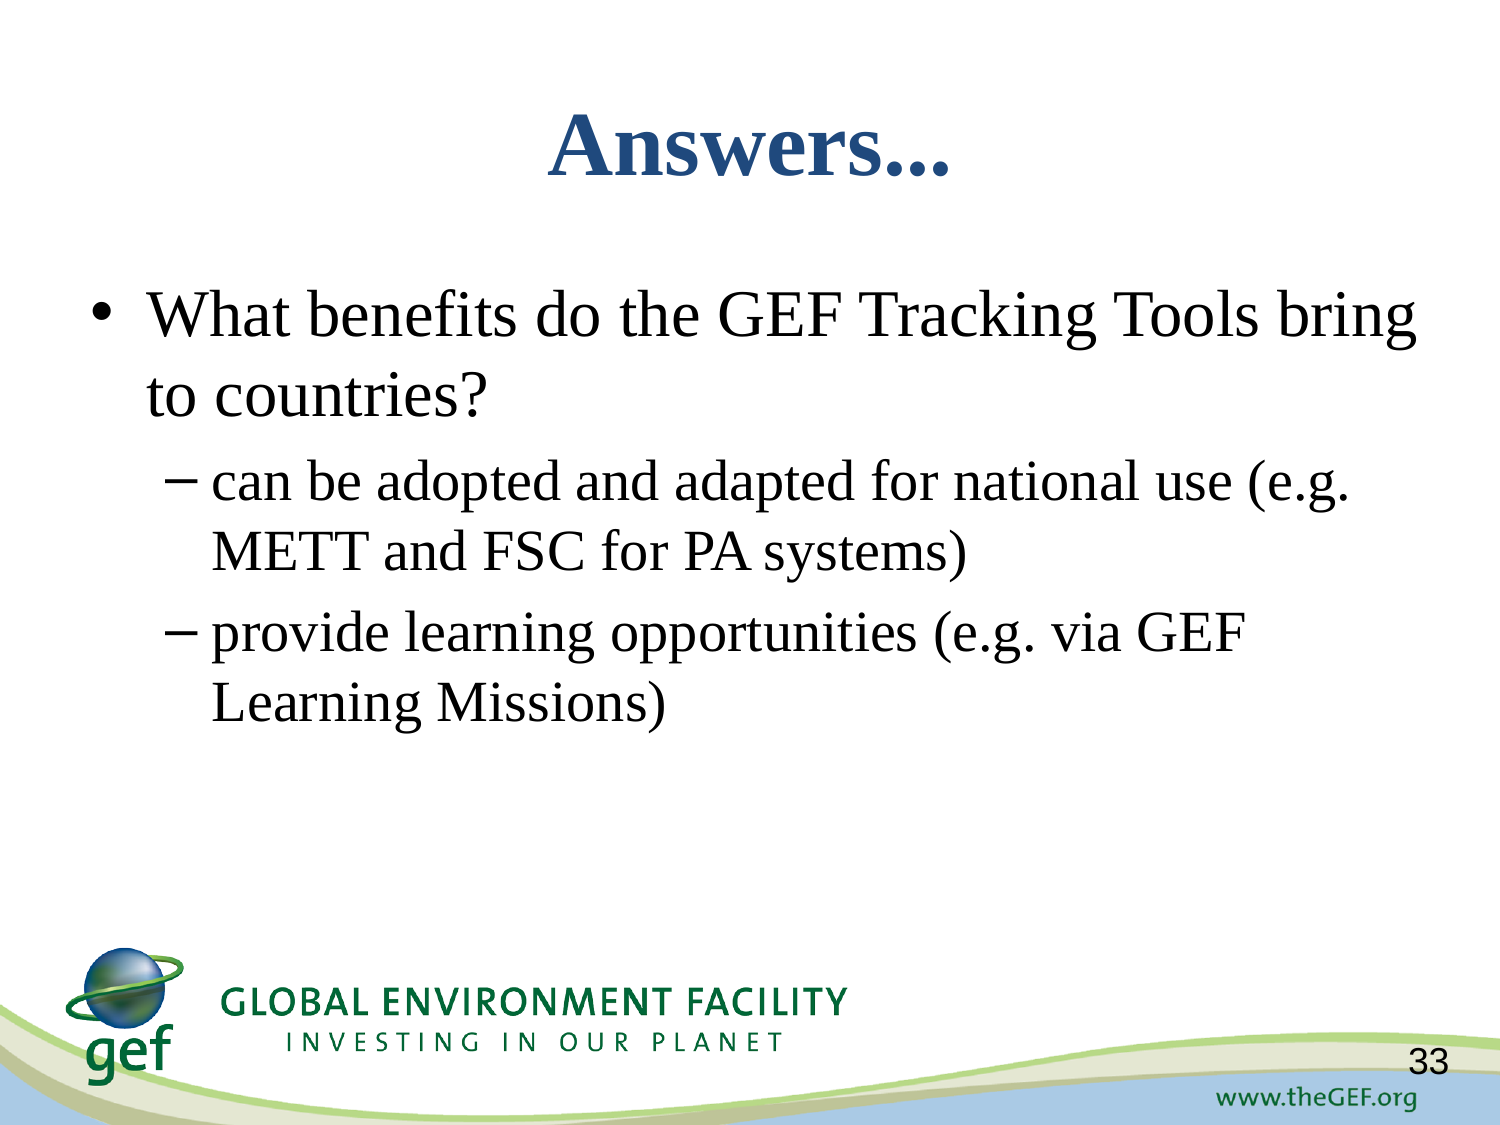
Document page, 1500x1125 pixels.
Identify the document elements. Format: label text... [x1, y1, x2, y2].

list What benefits do the GEF Tracking Tools bring to countries? can be adopted and adapted for national use (e.g. METT and FSC for PA systems) provide learning opportunities (e.g. via GEF Learning Missions) [74, 262, 1454, 1006]
slide_number 33 [1374, 1017, 1500, 1100]
title Answers... [74, 44, 1426, 233]
picture [0, 920, 1500, 1125]
